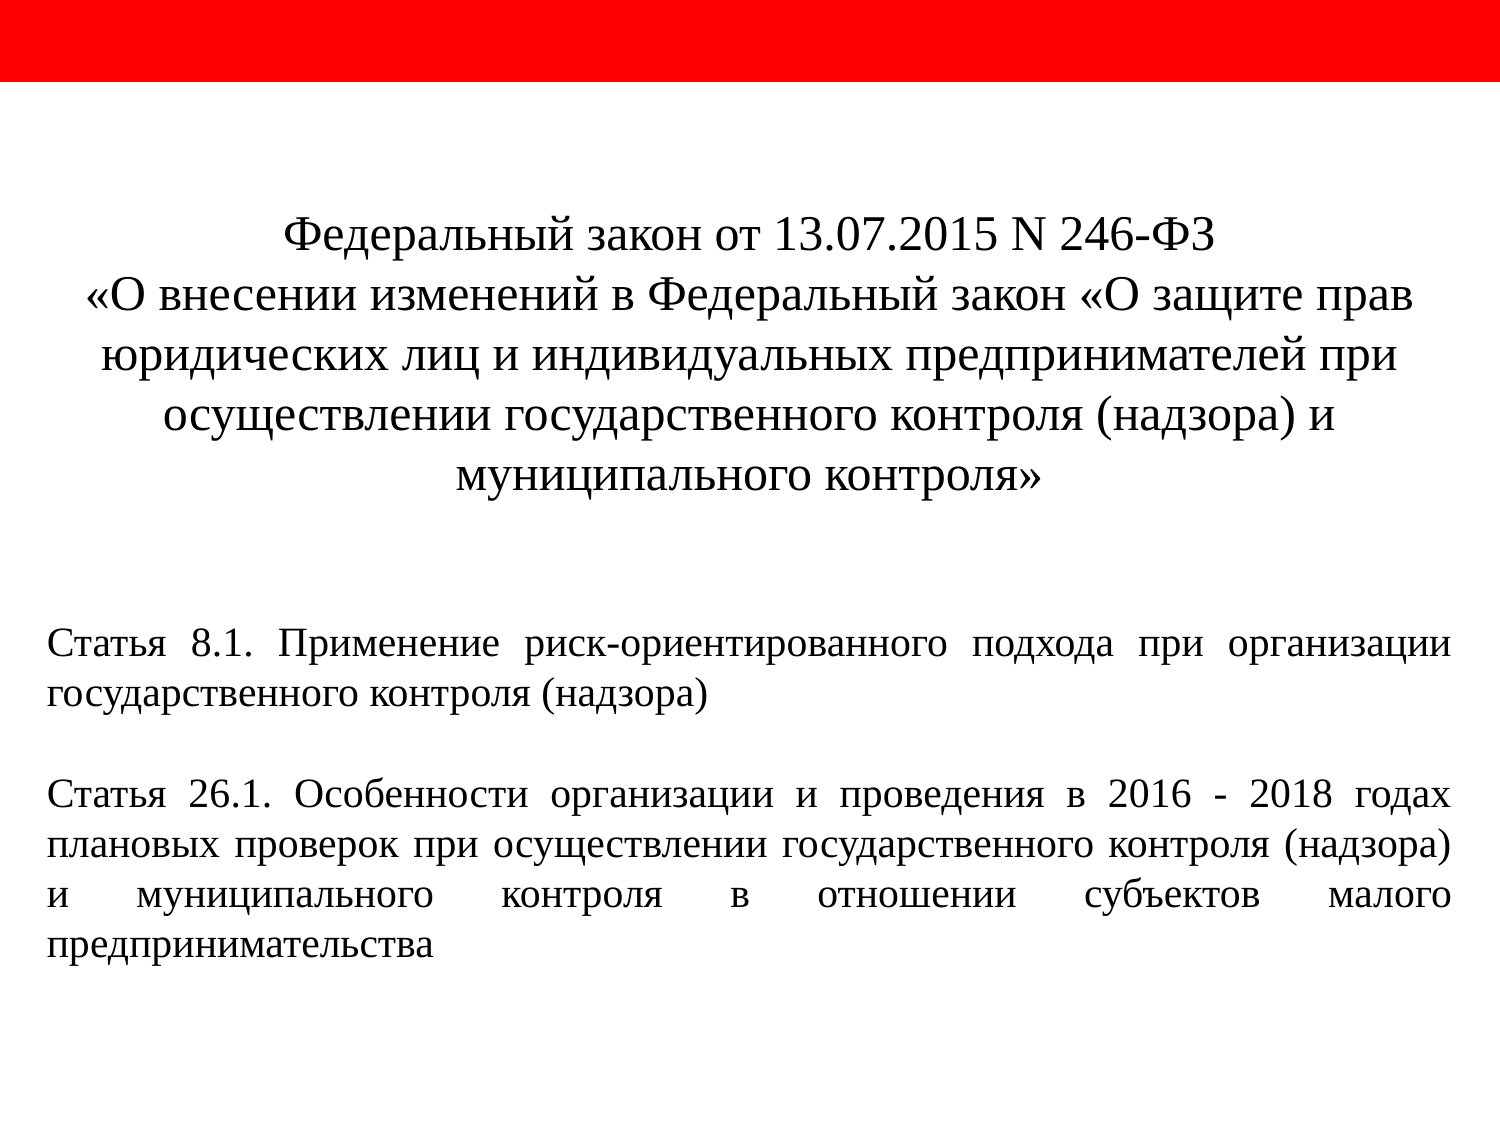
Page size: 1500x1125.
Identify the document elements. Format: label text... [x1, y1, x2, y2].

text_box [0, 0, 1500, 84]
text_box Федеральный закон от 13.07.2015 N 246-ФЗ «О внесении изменений в Федеральный закон «О защите прав юридических лиц и индивидуальных предпринимателей при осуществлении государственного контроля (надзора) и муниципального контроля» Статья 8.1. Применение риск-ориентированного подхода при организации государственного контроля (надзора) Статья 26.1. Особенности организации и проведения в 2016 - 2018 годах плановых проверок при осуществлении государственного контроля (надзора) и муниципального контроля в отношении субъектов малого предпринимательства [32, 139, 1467, 1057]
